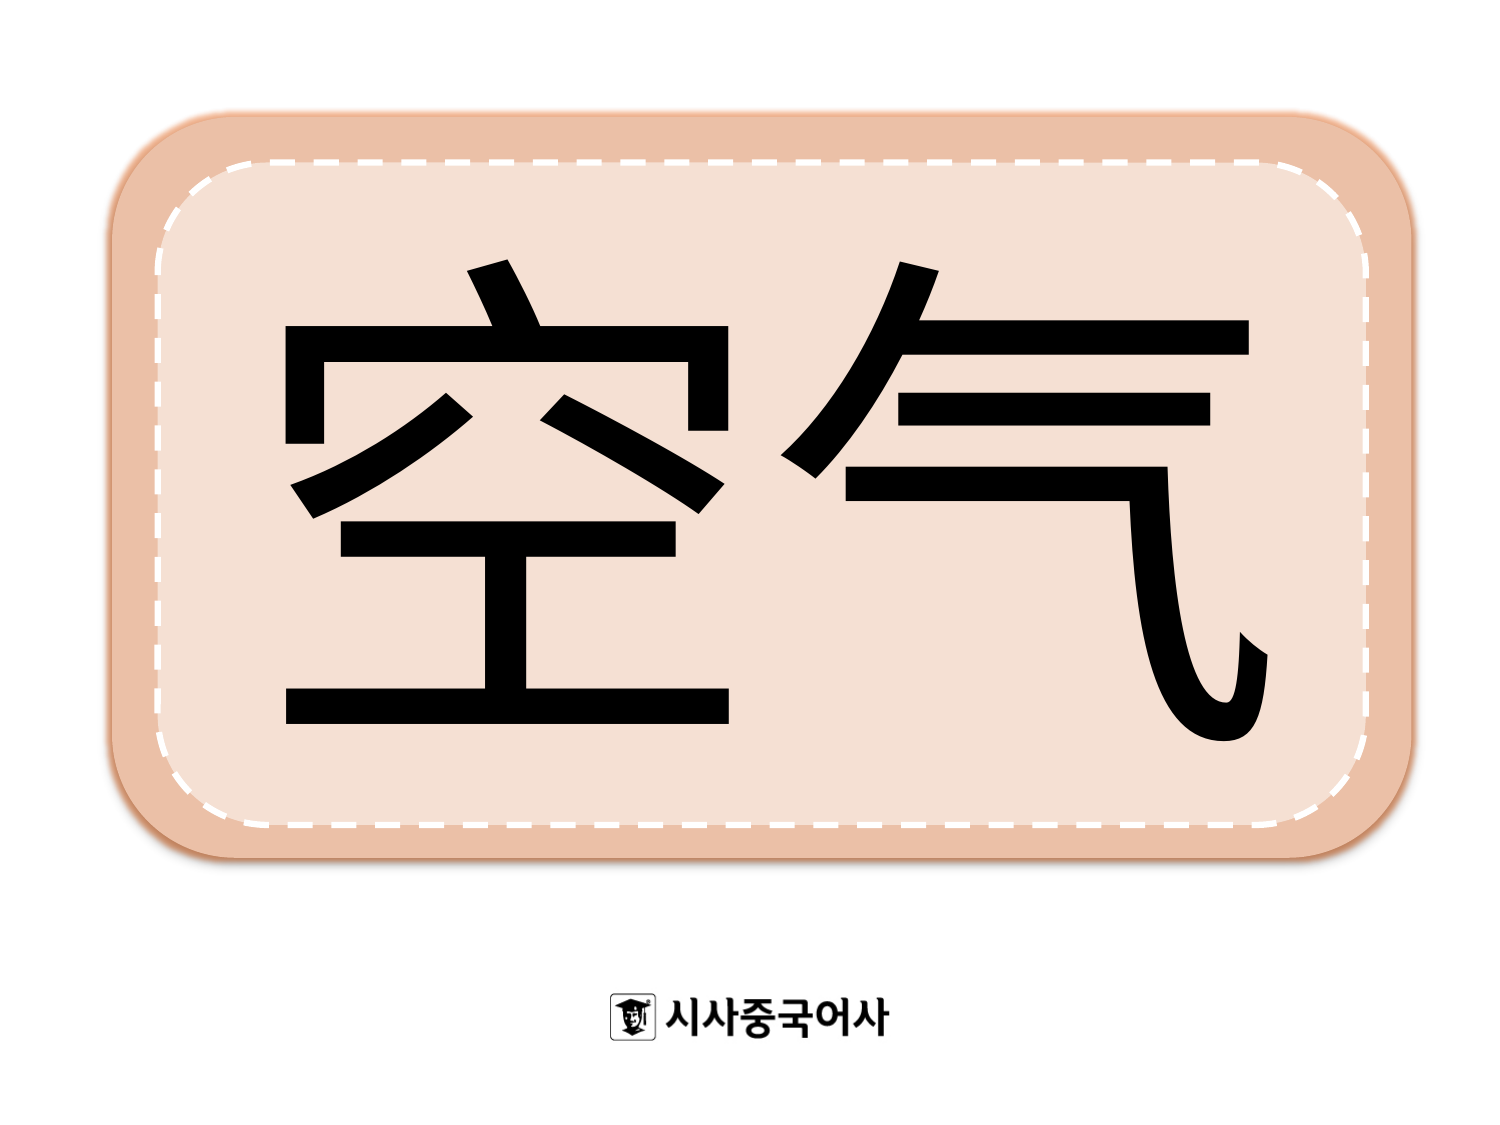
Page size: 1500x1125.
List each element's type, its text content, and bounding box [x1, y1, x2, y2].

text_box 空气 [162, 160, 1371, 824]
picture [602, 987, 898, 1047]
